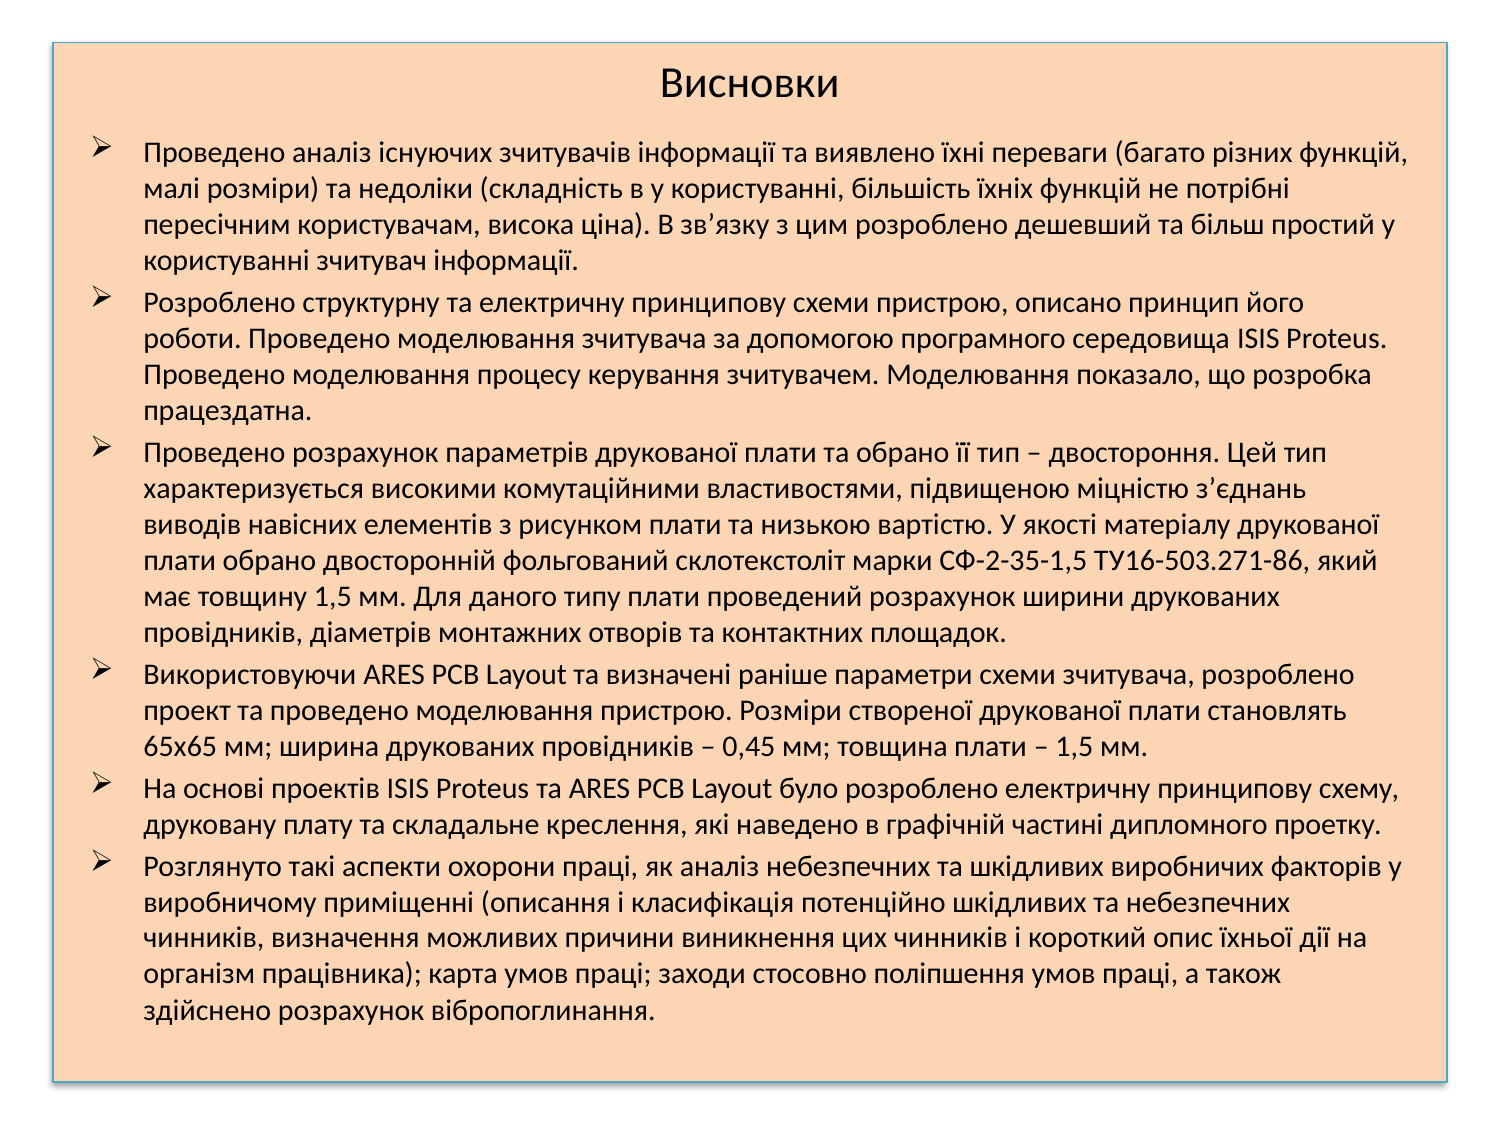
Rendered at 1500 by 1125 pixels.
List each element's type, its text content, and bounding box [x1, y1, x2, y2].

text_box [52, 42, 1448, 1083]
list Проведено аналіз існуючих зчитувачів інформації та виявлено їхні переваги (багато різних функцій, малі розміри) та недоліки (складність в у користуванні, більшість їхніх функцій не потрібні пересічним користувачам, висока ціна). В зв’язку з цим розроблено дешевший та більш простий у користуванні зчитувач інформації. Розроблено структурну та електричну принципову схеми пристрою, описано принцип його роботи. Проведено моделювання зчитувача за допомогою програмного середовища ISIS Proteus. Проведено моделювання процесу керування зчитувачем. Моделювання показало, що розробка працездатна. Проведено розрахунок параметрів друкованої плати та обрано її тип – двостороння. Цей тип характеризується високими комутаційними властивостями, підвищеною міцністю з’єднань виводів навісних елементів з рисунком плати та низькою вартістю. У якості матеріалу друкованої плати обрано двосторонній фольгований склотекстоліт марки СФ-2-35-1,5 ТУ16-503.271-86, який має товщину 1,5 мм. Для даного типу плати проведений розрахунок ширини друкованих провідників, діаметрів монтажних отворів та контактних площадок. Використовуючи ARES PCB Layout та визначені раніше параметри схеми зчитувача, розроблено проект та проведено моделювання пристрою. Розміри створеної друкованої плати становлять 65x65 мм; ширина друкованих провідників – 0,45 мм; товщина плати – 1,5 мм. На основі проектів ISIS Proteus та ARES PCB Layout було розроблено електричну принципову схему, друковану плату та складальне креслення, які наведено в графічній частині дипломного проетку. Розглянуто такі аспекти охорони праці, як аналіз небезпечних та шкідливих виробничих факторів у виробничому приміщенні (описання і класифікація потенційно шкідливих та небезпечних чинників, визначення можливих причини виникнення цих чинників і короткий опис їхньої дії на організм працівника); карта умов праці; заходи стосовно поліпшення умов праці, а також здійснено розрахунок вібропоглинання. [75, 125, 1425, 1059]
title Висновки [75, 45, 1425, 114]
